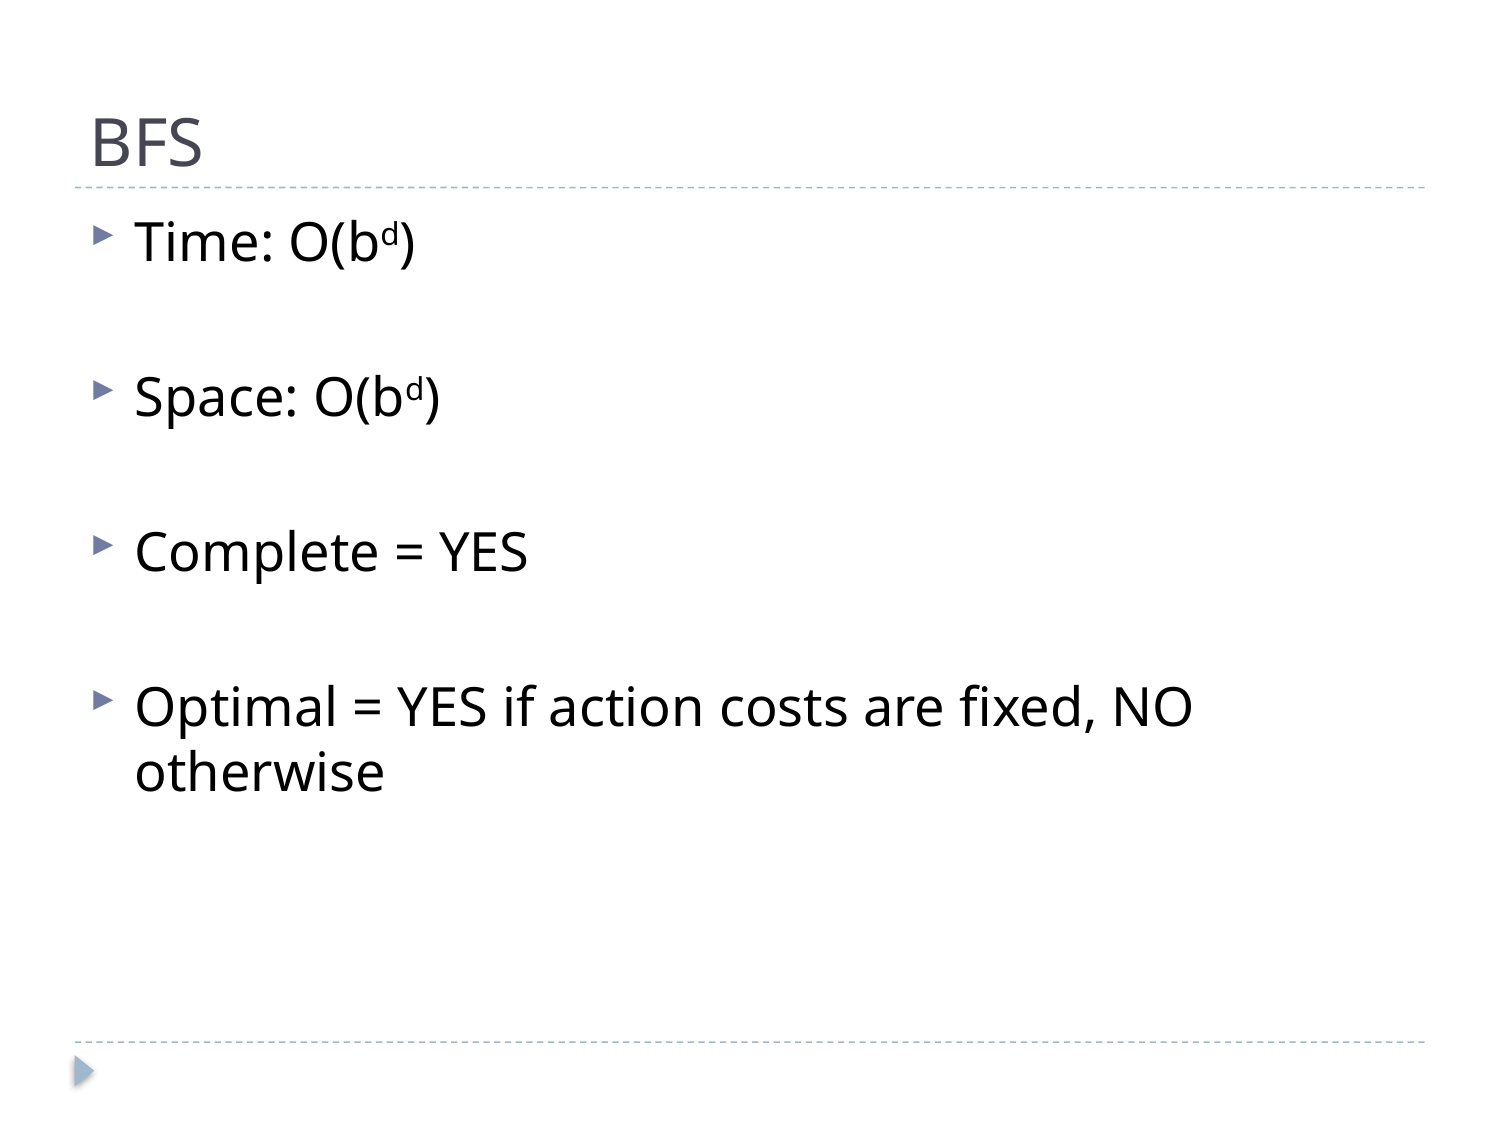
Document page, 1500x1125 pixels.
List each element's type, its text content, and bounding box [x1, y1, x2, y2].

list Time: O(bd) Space: O(bd) Complete = YES Optimal = YES if action costs are fixed, NO otherwise [75, 200, 1425, 1010]
title BFS [75, 24, 1425, 188]
